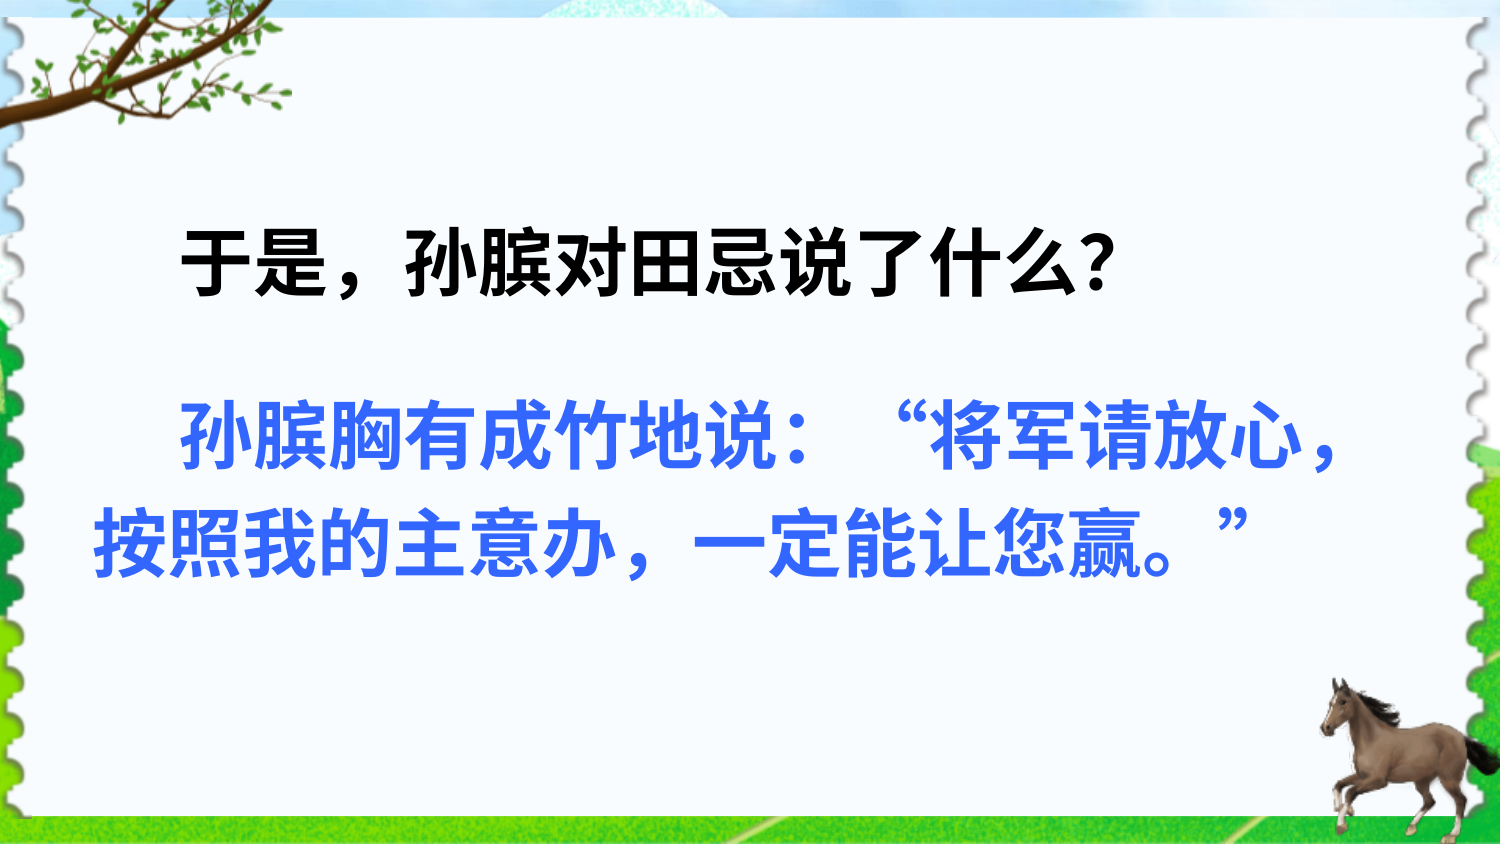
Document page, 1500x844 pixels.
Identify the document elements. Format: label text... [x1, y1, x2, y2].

text_box 孙膑胸有成竹地说：“将军请放心，按照我的主意办，一定能让您赢。” [77, 362, 1424, 594]
picture [0, 0, 1500, 844]
text_box 于是，孙膑对田忌说了什么？ [77, 185, 1423, 313]
